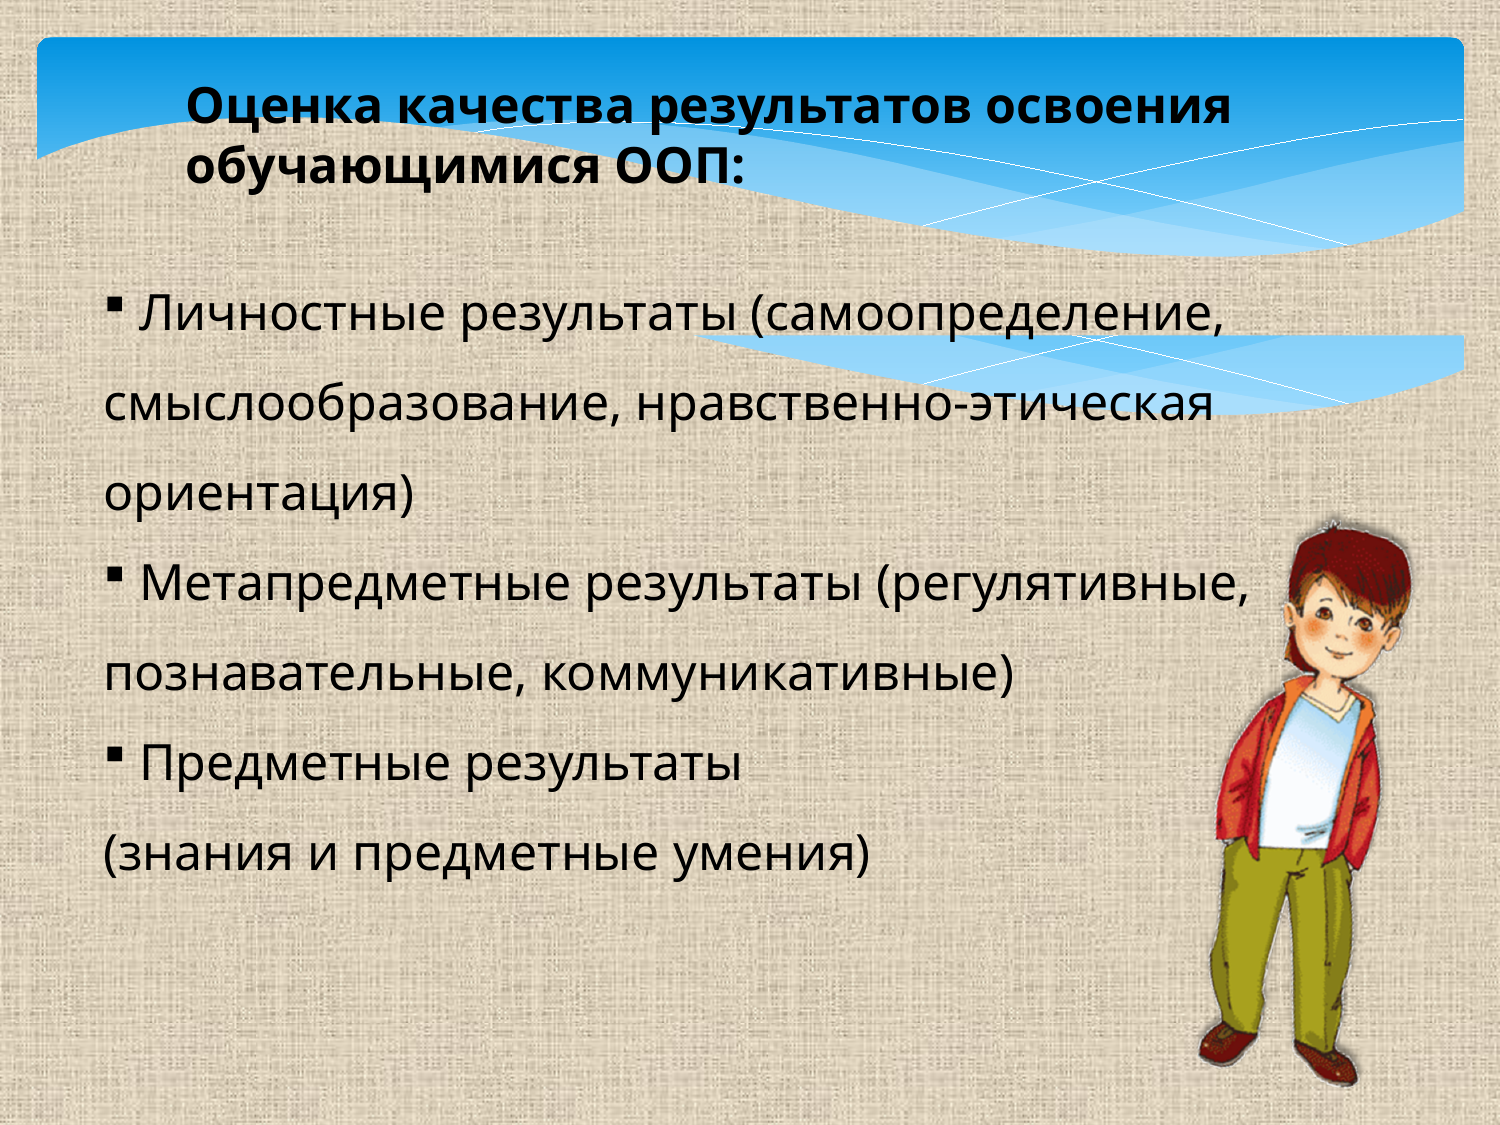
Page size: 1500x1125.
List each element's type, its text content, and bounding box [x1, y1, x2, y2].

picture [0, 0, 1500, 1125]
text_box Оценка качества результатов освоения обучающимися ООП: [171, 66, 1353, 202]
text_box Личностные результаты (самоопределение, смыслообразование, нравственно-этическая ориентация) Метапредметные результаты (регулятивные, познавательные, коммуникативные) Предметные результаты (знания и предметные умения) [88, 243, 1447, 889]
